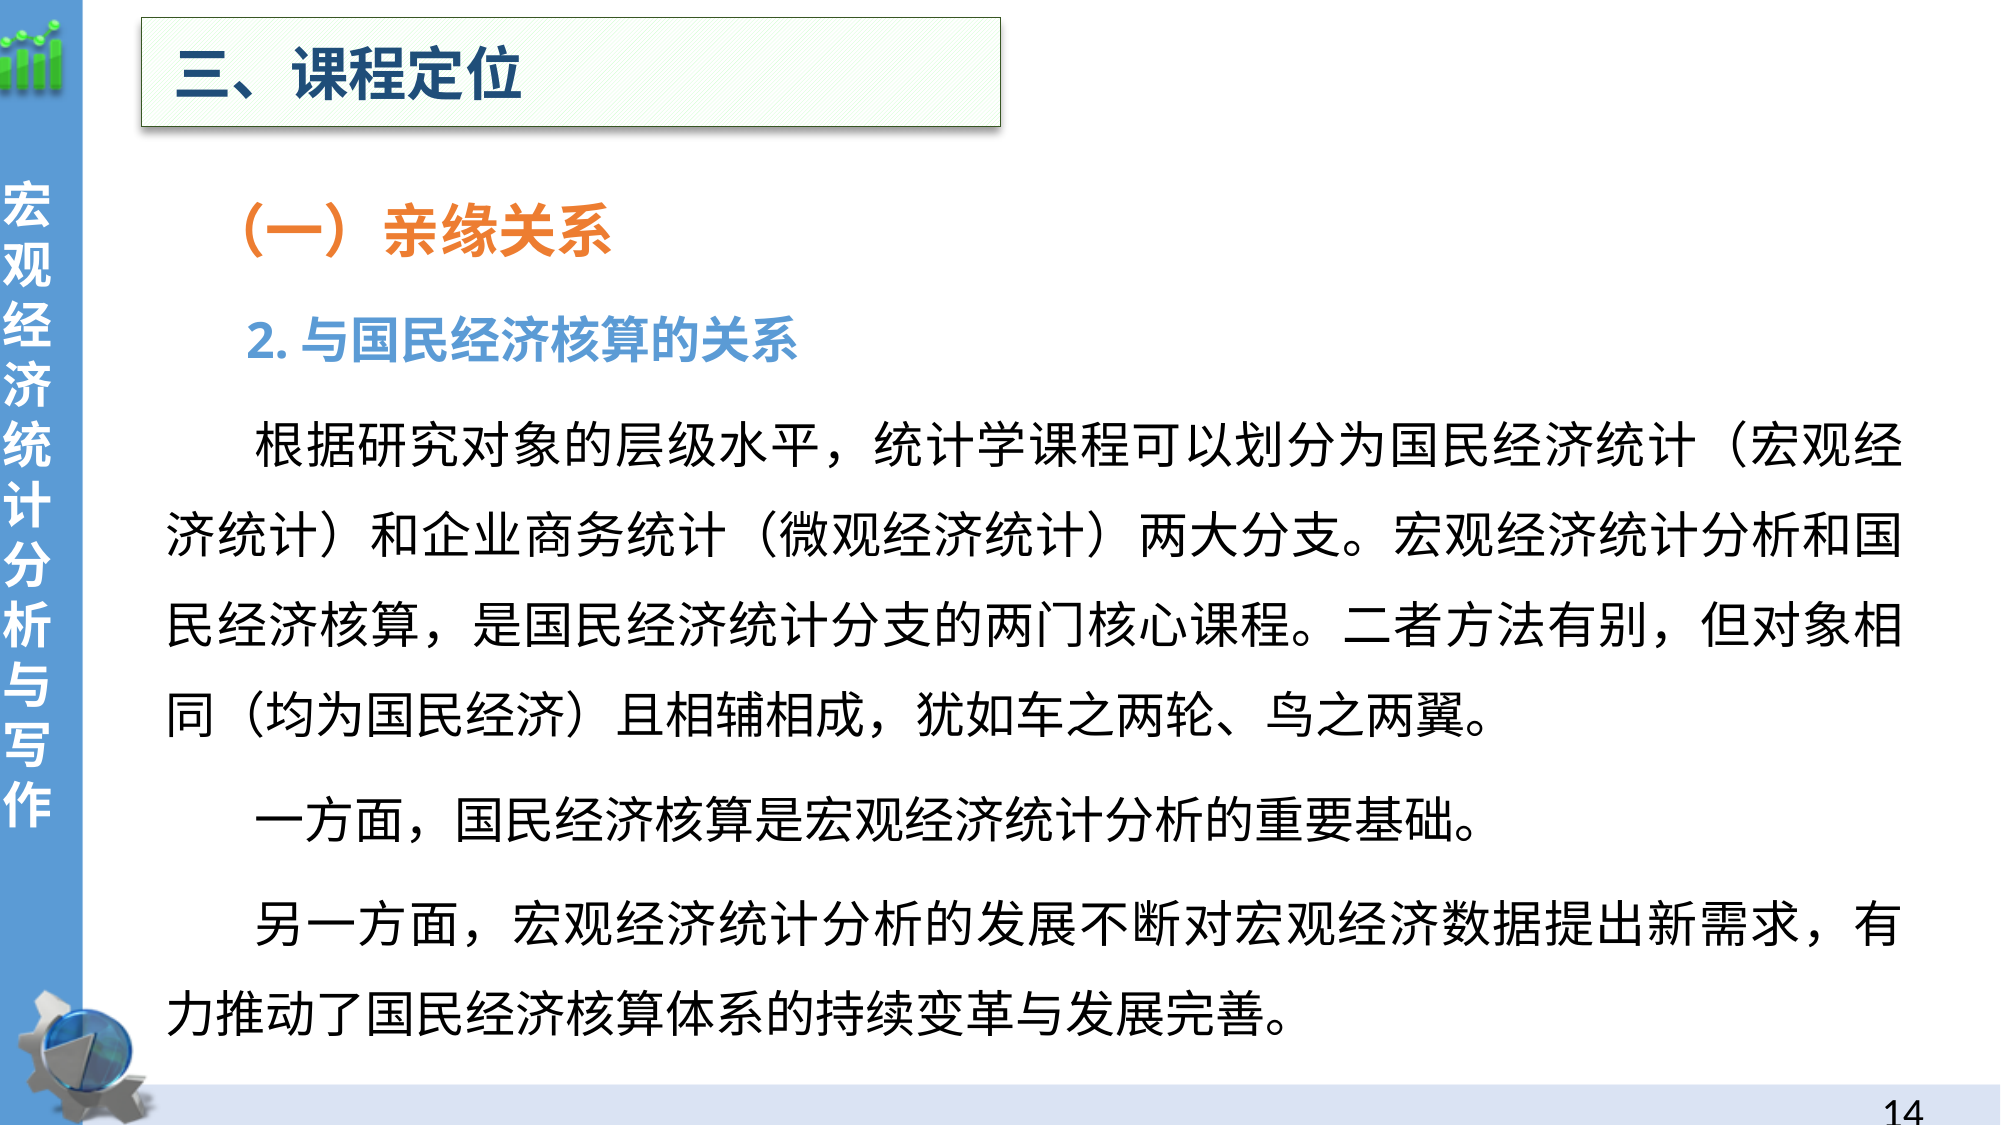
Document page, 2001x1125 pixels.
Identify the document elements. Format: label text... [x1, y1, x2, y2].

picture [0, 0, 2001, 1125]
text_box 三、课程定位 [141, 17, 1000, 127]
text_box （一）亲缘关系 2.与国民经济核算的关系 根据研究对象的层级水平，统计学课程可以划分为国民经济统计（宏观经济统计）和企业商务统计（微观经济统计）两大分支。宏观经济统计分析和国民经济核算，是国民经济统计分支的两门核心课程。二者方法有别，但对象相同（均为国民经济）且相辅相成，犹如车之两轮、鸟之两翼。 一方面，国民经济核算是宏观经济统计分析的重要基础。 另一方面，宏观经济统计分析的发展不断对宏观经济数据提出新需求，有力推动了国民经济核算体系的持续变革与发展完善。 [151, 152, 1919, 1090]
text_box 13 [1786, 1085, 1940, 1125]
text_box 宏观经济统计分析与写作 [0, 116, 70, 891]
